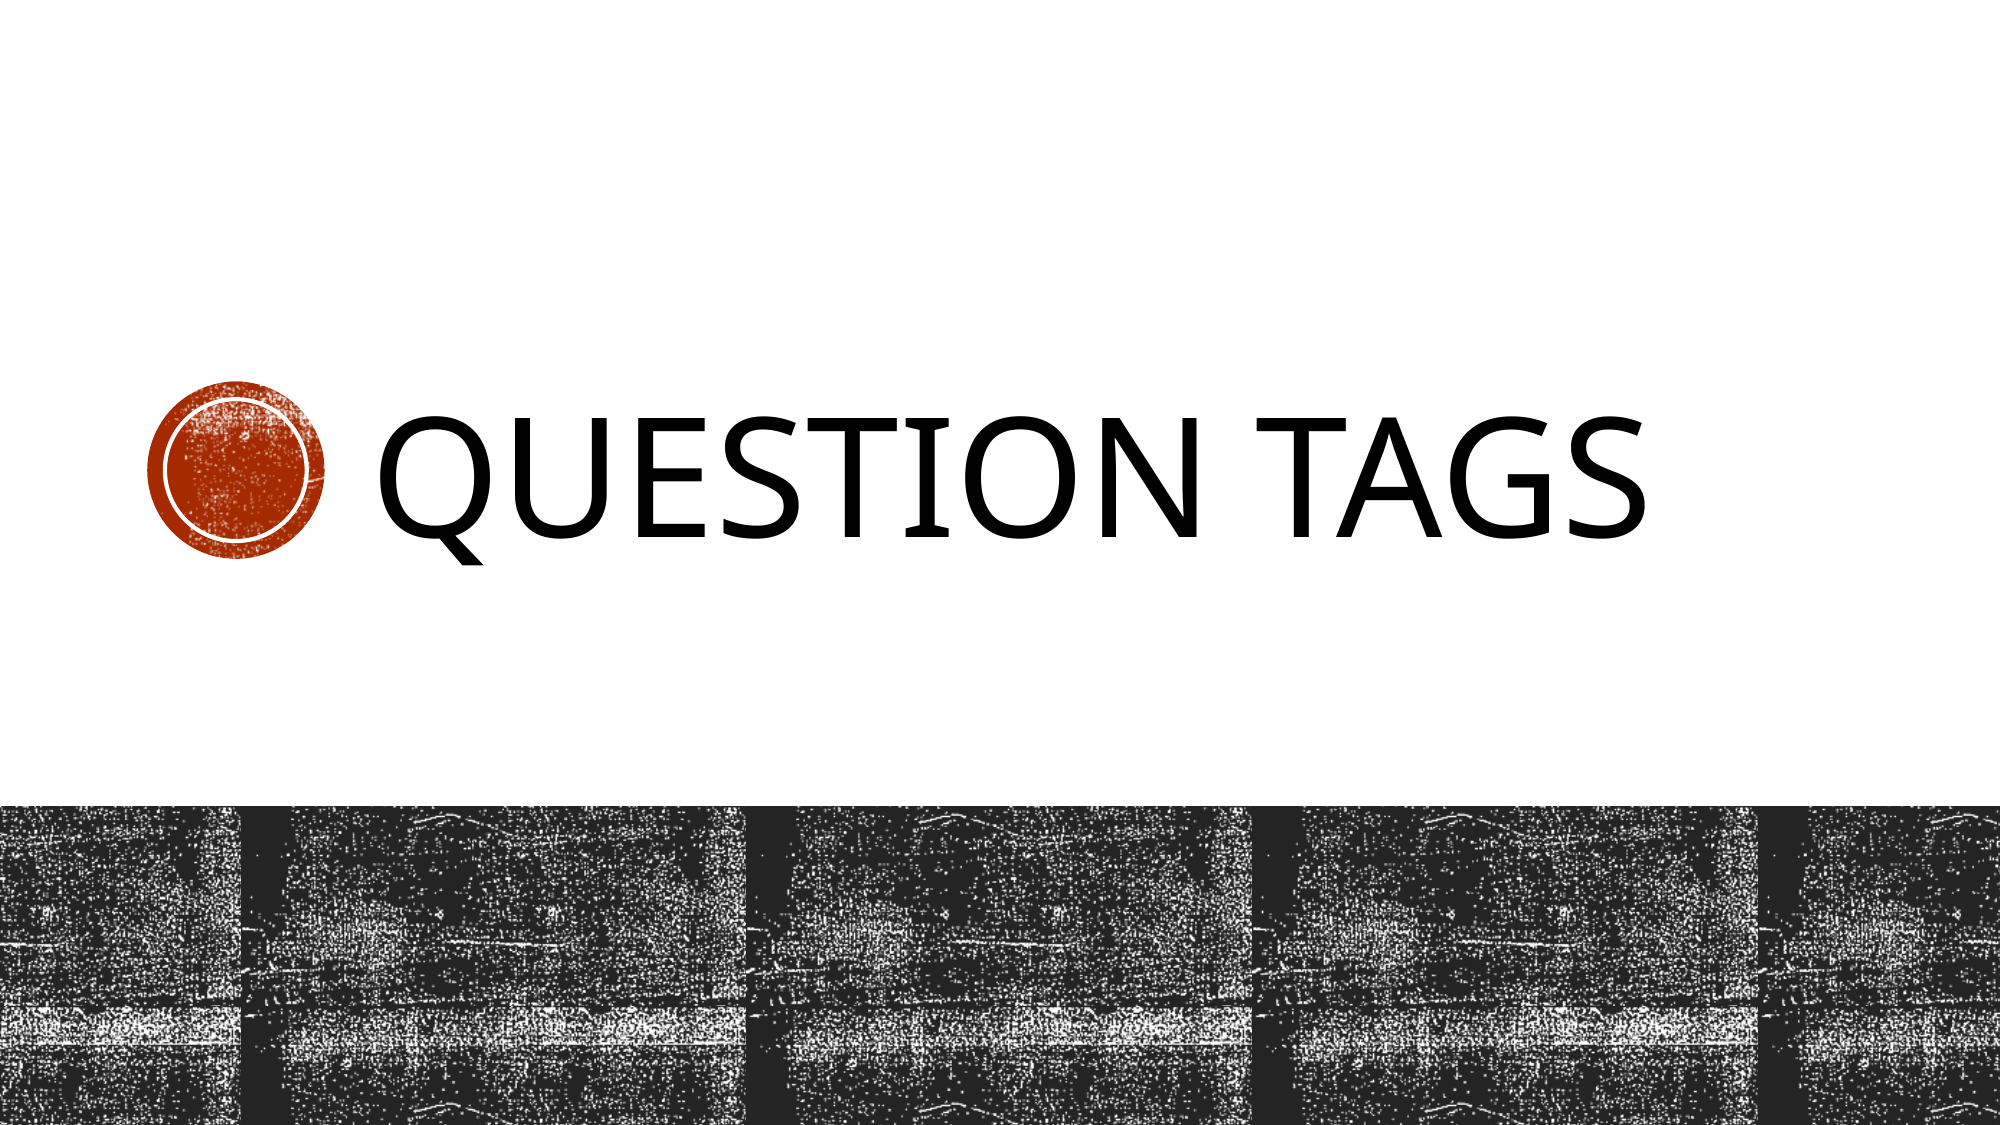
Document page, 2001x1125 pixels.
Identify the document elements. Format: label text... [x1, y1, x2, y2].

title Question Tags [355, 201, 1878, 779]
